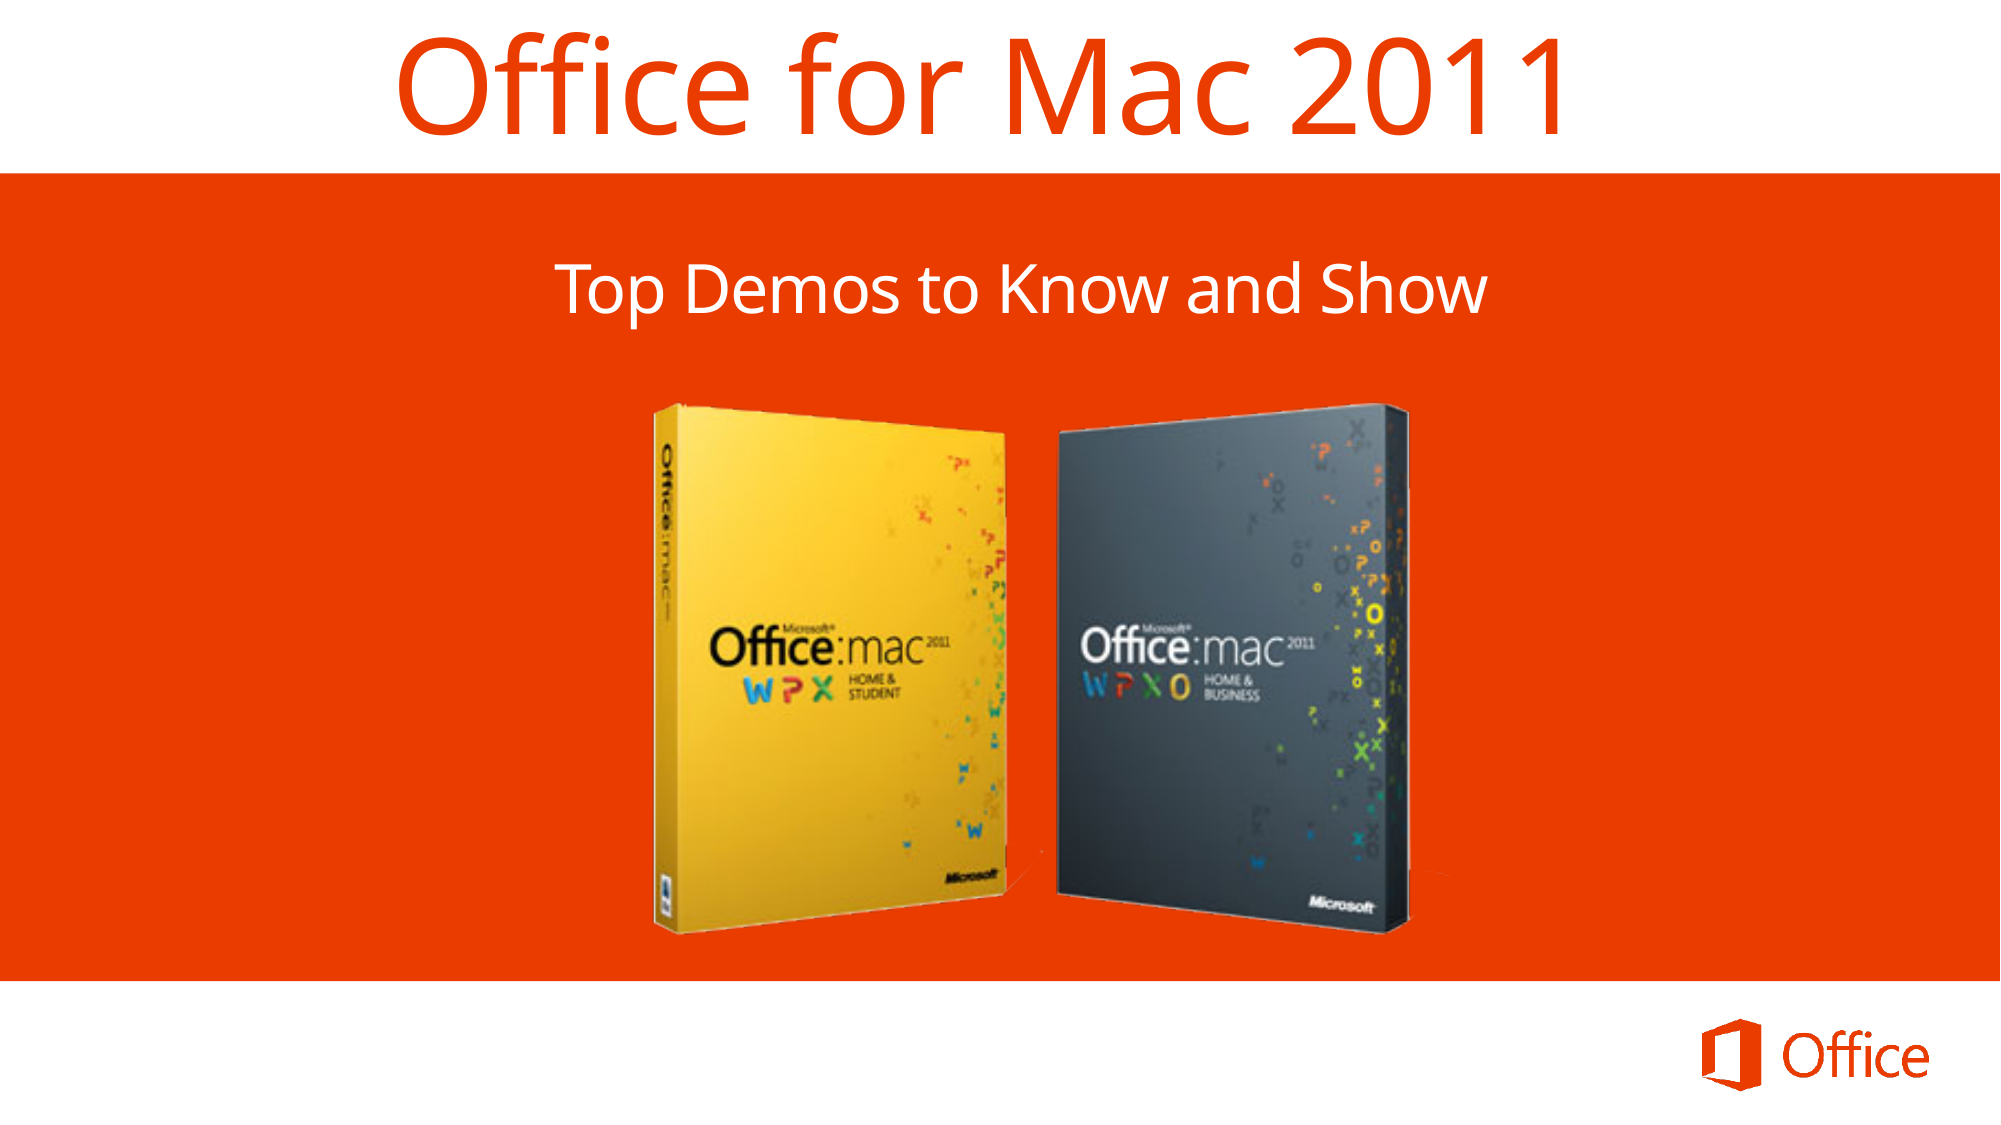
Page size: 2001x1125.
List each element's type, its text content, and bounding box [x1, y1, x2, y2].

list Office for Mac 2011 [5, 19, 2000, 225]
list Top Demos to Know and Show [554, 254, 1501, 262]
picture [1670, 987, 1960, 1122]
picture [515, 262, 1549, 1125]
